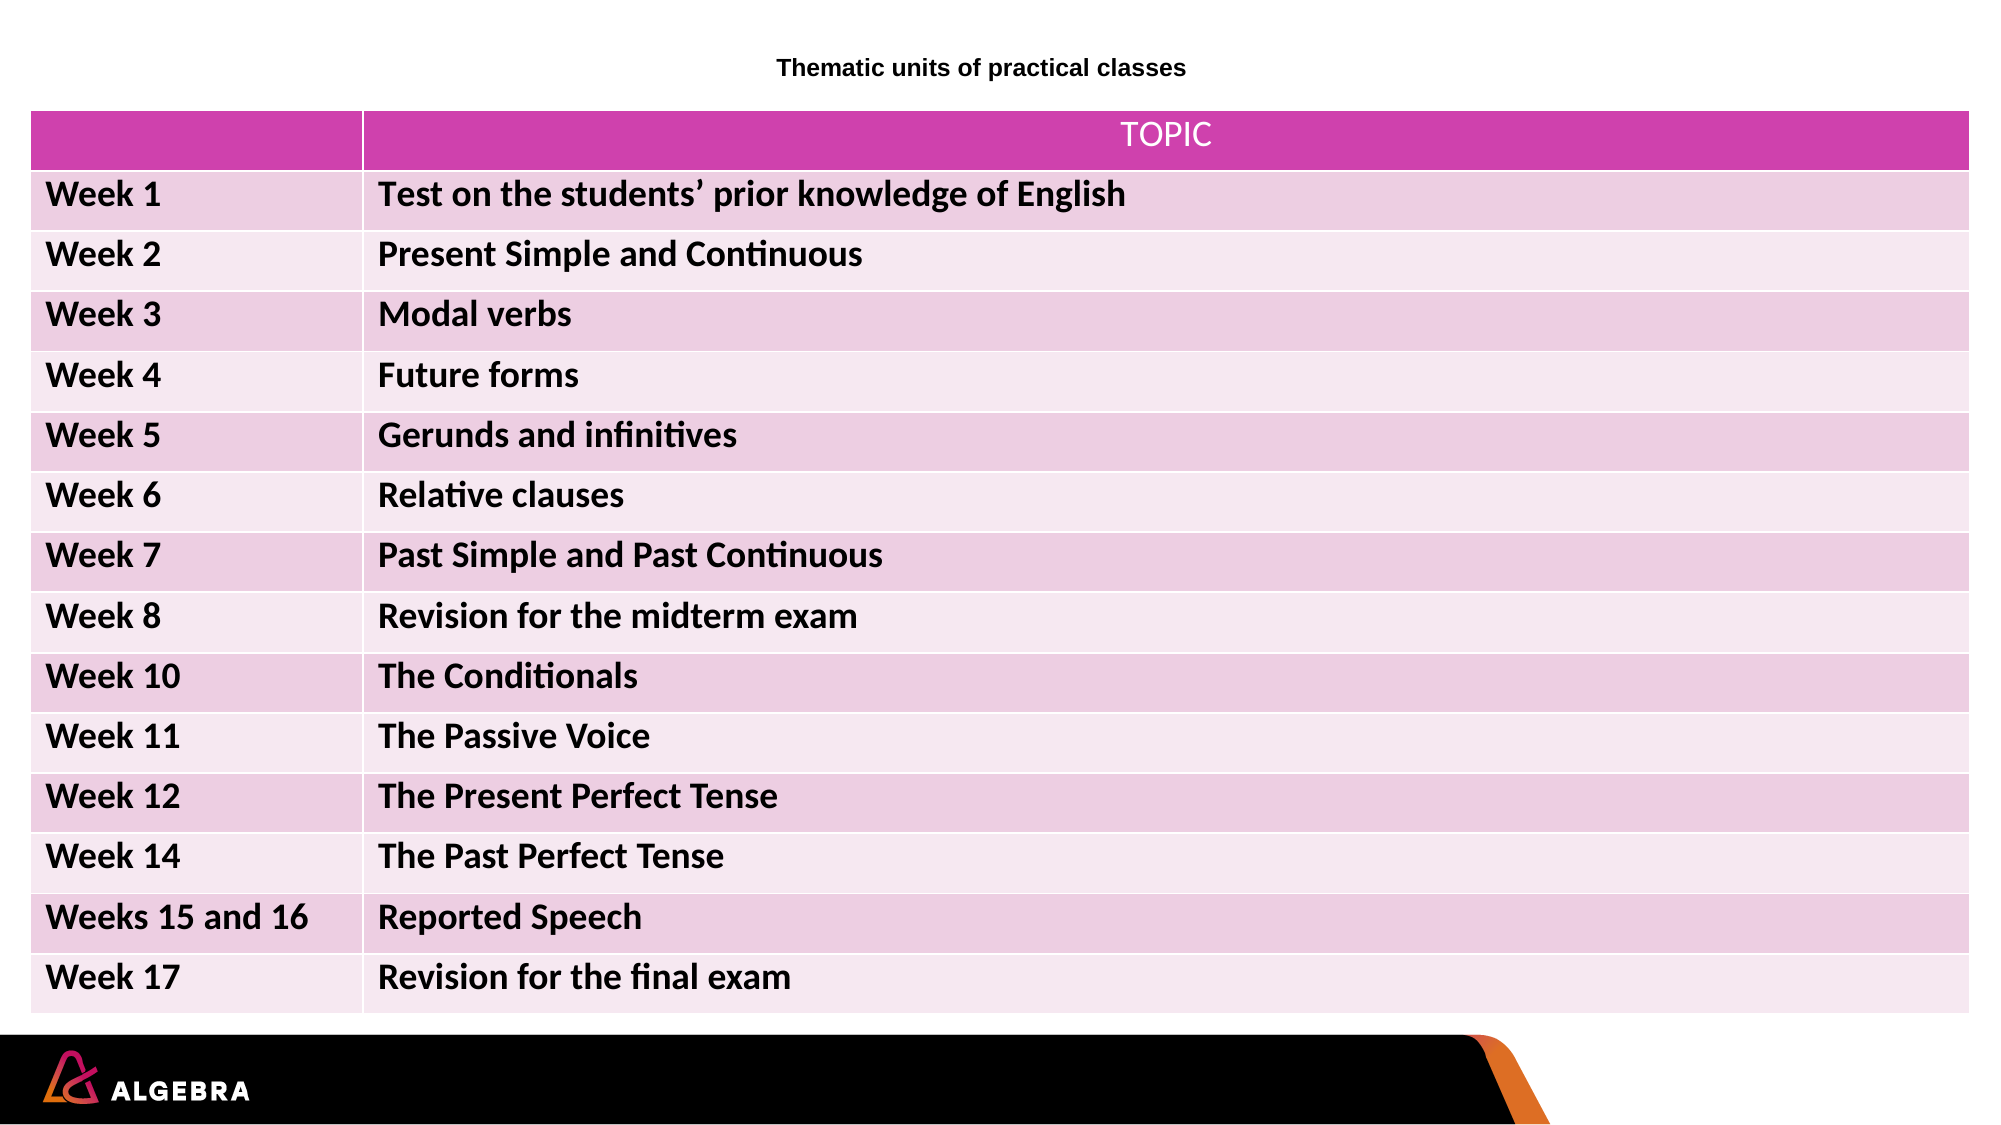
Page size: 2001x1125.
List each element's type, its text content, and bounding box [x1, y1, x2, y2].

table_cell Week 12 [31, 774, 362, 832]
table_cell Relative clauses [364, 473, 1969, 531]
picture [0, 1034, 1733, 1125]
table_cell Week 8 [31, 593, 362, 652]
table_cell The Present Perfect Tense [364, 774, 1969, 832]
table_cell Weeks 15 and 16 [31, 894, 362, 953]
table_cell Week 4 [31, 352, 362, 411]
table_cell Test on the students’ prior knowledge of English [364, 172, 1969, 230]
table_cell Gerunds and infinitives [364, 413, 1969, 471]
table_header TOPIC [364, 111, 1969, 170]
table_header [31, 111, 362, 170]
table_cell Week 7 [31, 533, 362, 591]
table_cell Week 5 [31, 413, 362, 471]
table_cell Week 3 [31, 292, 362, 351]
table_cell Week 6 [31, 473, 362, 531]
table_cell Present Simple and Continuous [364, 232, 1969, 290]
table_cell The Conditionals [364, 654, 1969, 712]
table_cell Week 17 [31, 955, 362, 1013]
table_cell Week 1 [31, 172, 362, 230]
table_cell Revision for the midterm exam [364, 593, 1969, 652]
table_cell Past Simple and Past Continuous [364, 533, 1969, 591]
table_cell Revision for the final exam [364, 955, 1969, 1013]
table_cell Week 14 [31, 834, 362, 893]
table_cell Modal verbs [364, 292, 1969, 351]
table_cell The Past Perfect Tense [364, 834, 1969, 893]
table_cell Week 11 [31, 714, 362, 772]
table_cell Week 2 [31, 232, 362, 290]
table_cell Future forms [364, 352, 1969, 411]
table_cell The Passive Voice [364, 714, 1969, 772]
title Thematic units of practical classes [204, 49, 1661, 90]
table_cell Reported Speech [364, 894, 1969, 953]
table_cell Week 10 [31, 654, 362, 712]
